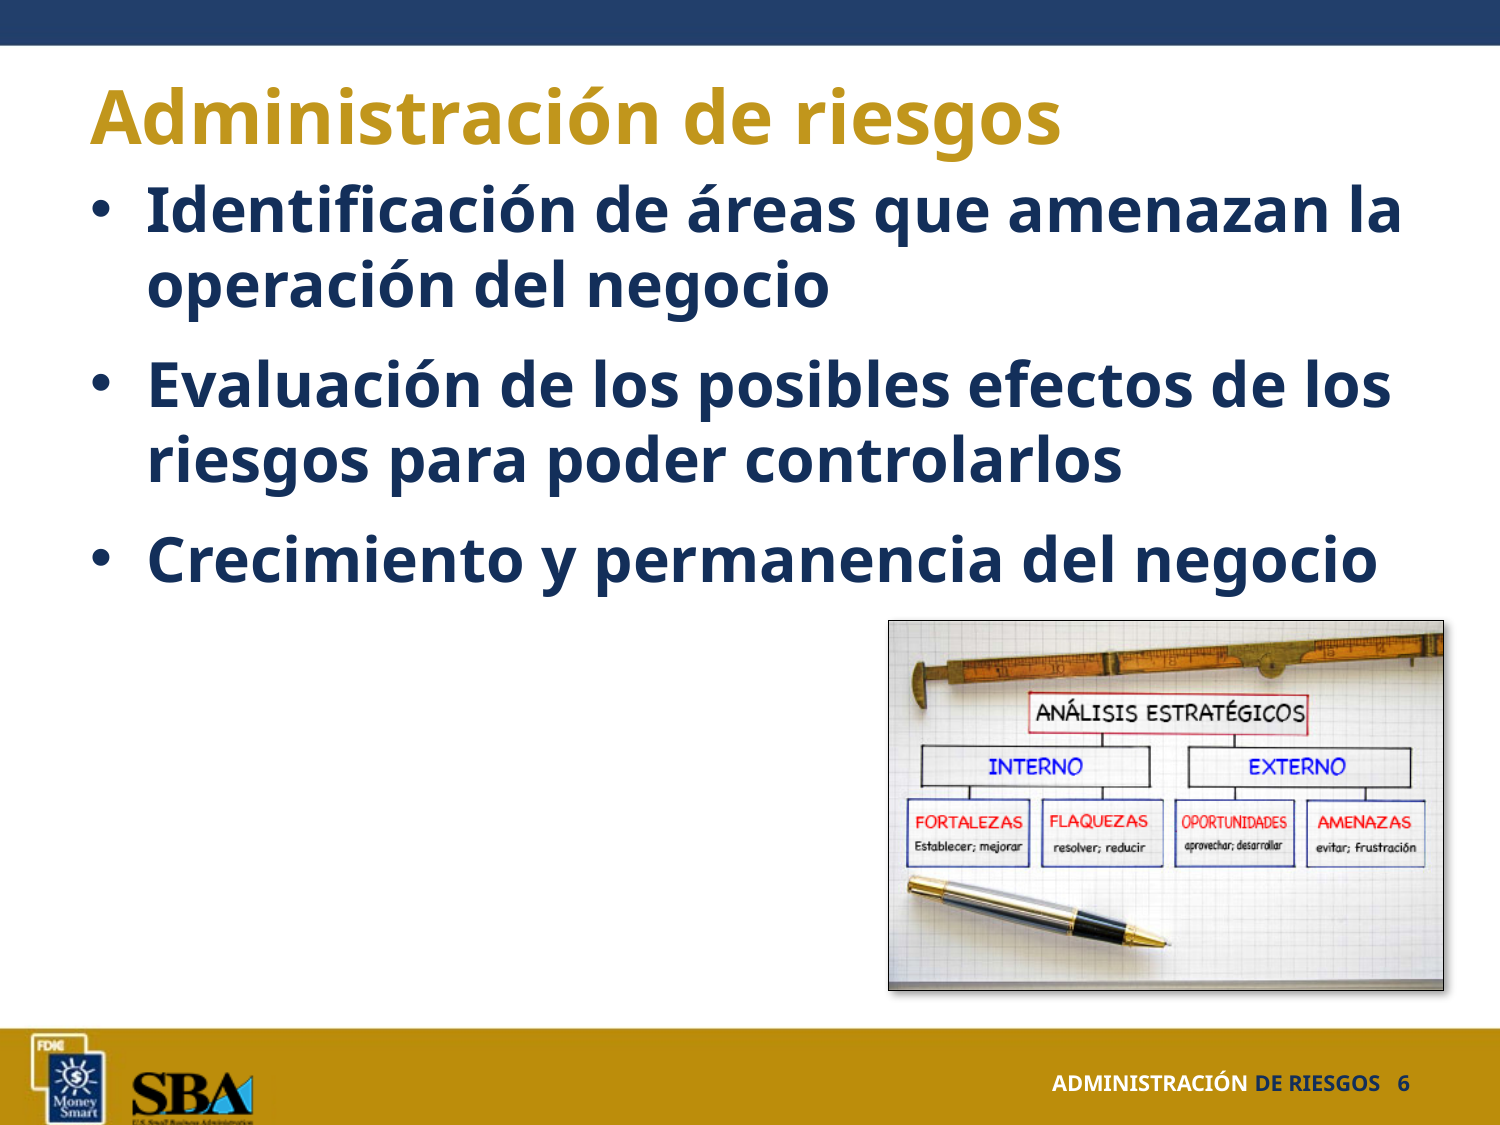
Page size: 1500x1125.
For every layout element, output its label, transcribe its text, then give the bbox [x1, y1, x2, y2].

title Administración de riesgos [74, 62, 1426, 162]
picture [0, 0, 1500, 1125]
list Identificación de áreas que amenazan la operación del negocio Evaluación de los posibles efectos de los riesgos para poder controlarlos Crecimiento y permanencia del negocio [74, 162, 1426, 863]
